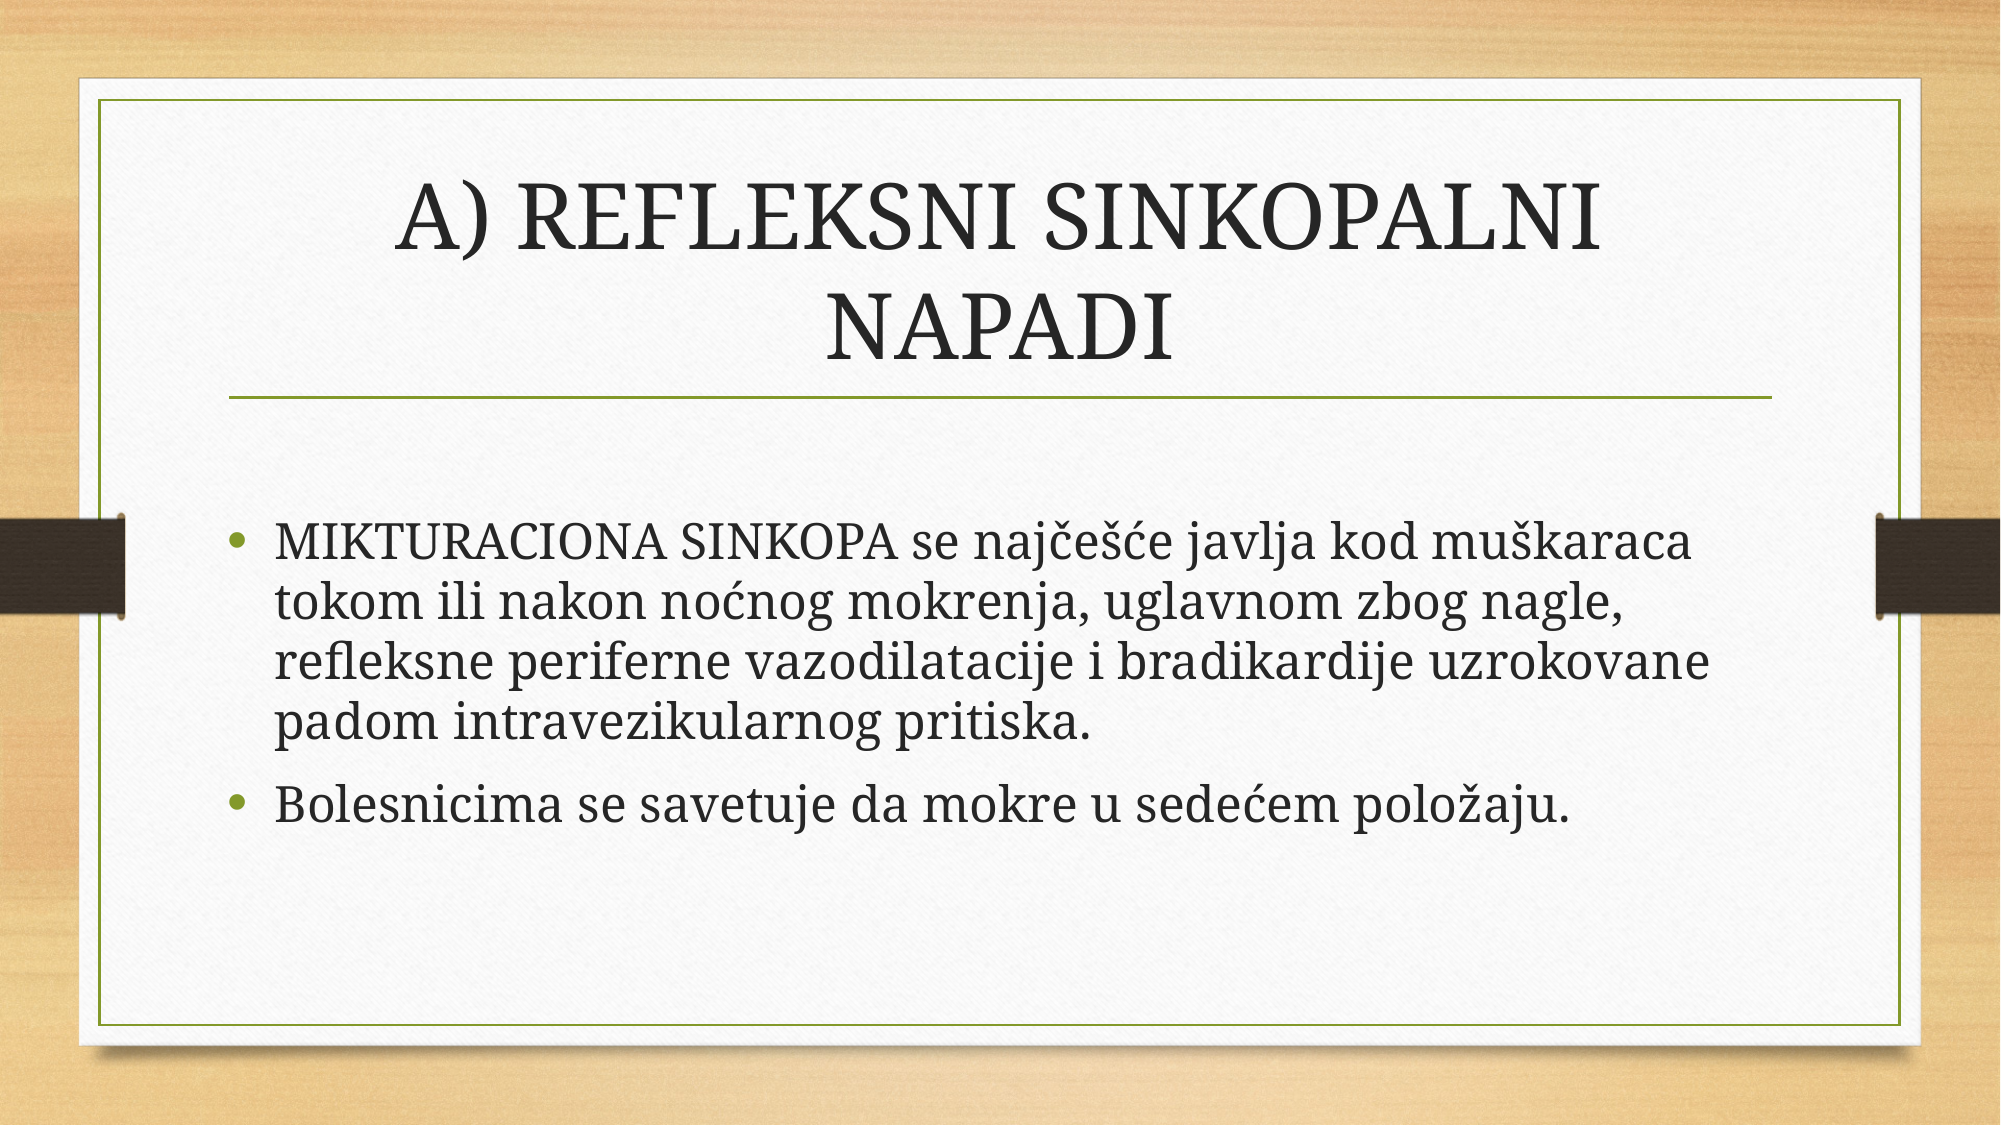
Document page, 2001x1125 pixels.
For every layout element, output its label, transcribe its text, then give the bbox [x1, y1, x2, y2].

picture [0, 0, 2001, 1125]
title A) REFLEKSNI SINKOPALNI NAPADI [212, 161, 1788, 375]
list MIKTURACIONA SINKOPA se najčešće javlja kod muškaraca tokom ili nakon noćnog mokrenja, uglavnom zbog nagle, refleksne periferne vazodilatacije i bradikardije uzrokovane padom intravezikularnog pritiska. Bolesnicima se savetuje da mokre u sedećem položaju. [212, 419, 1788, 964]
